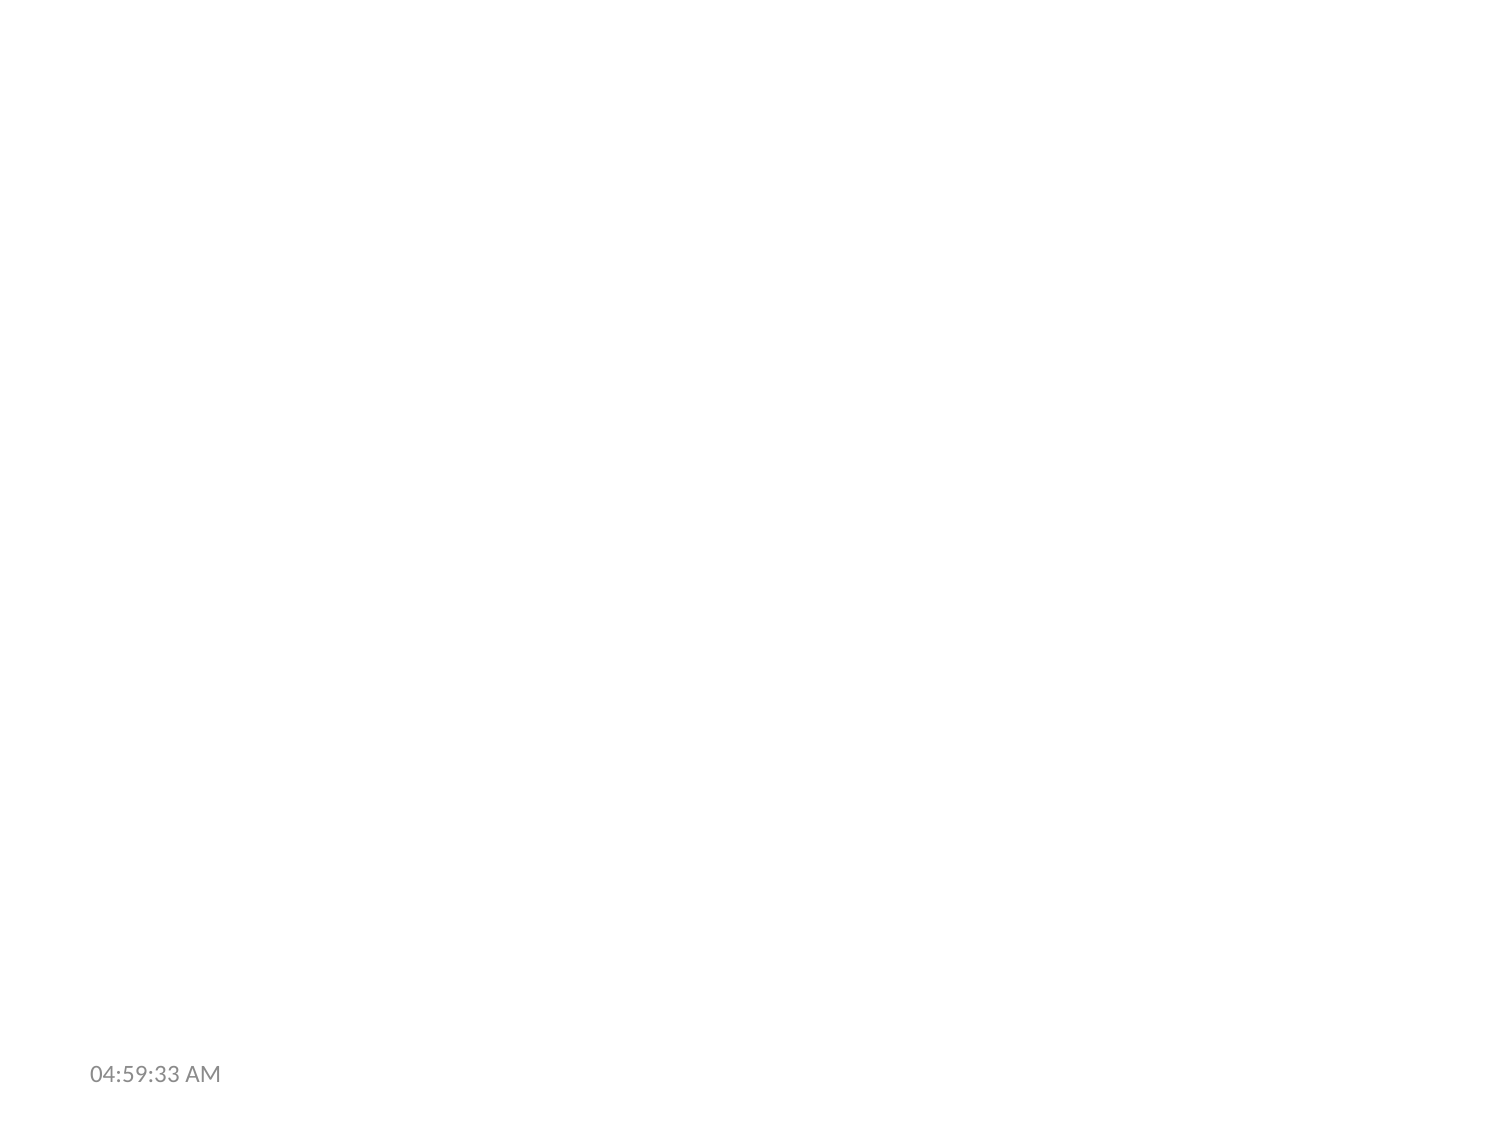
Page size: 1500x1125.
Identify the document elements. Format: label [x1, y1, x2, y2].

slide_number [75, 1042, 425, 1103]
